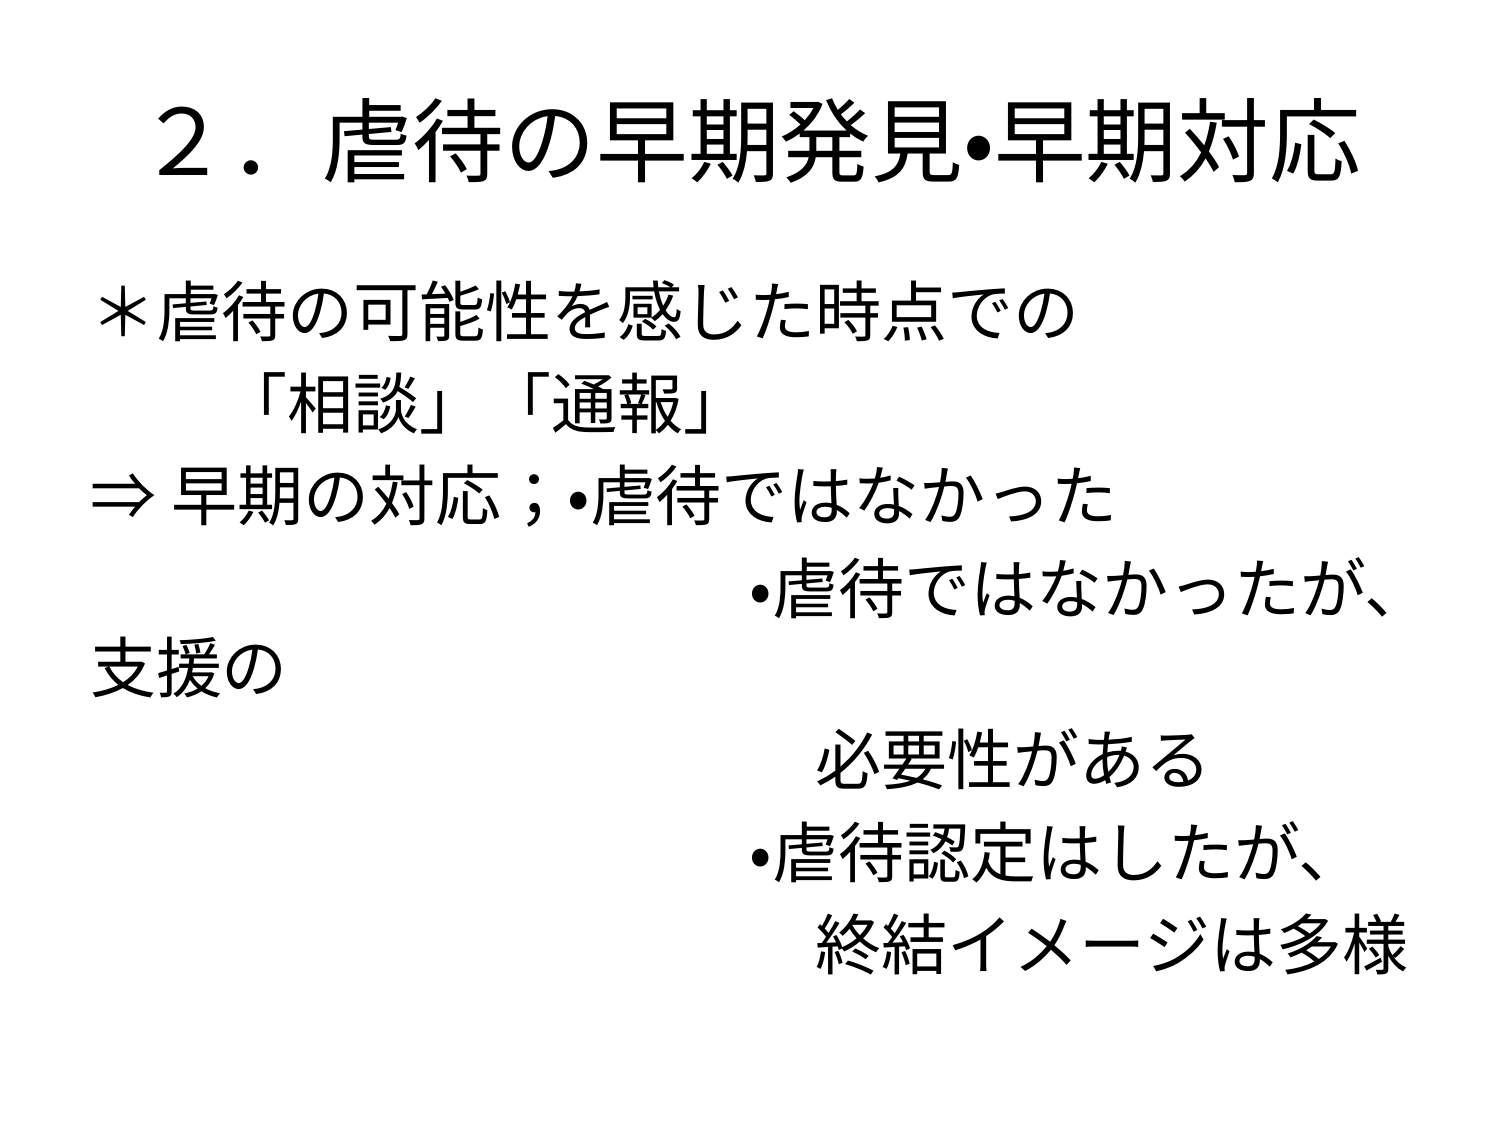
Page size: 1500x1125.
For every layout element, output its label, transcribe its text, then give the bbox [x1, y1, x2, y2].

title ２．虐待の早期発見・早期対応 [75, 45, 1425, 233]
list ＊虐待の可能性を感じた時点での 「相談」「通報」 ⇒早期の対応；・虐待ではなかった ・虐待ではなかったが、支援の 必要性がある ・虐待認定はしたが、 終結イメージは多様 [75, 262, 1425, 1005]
